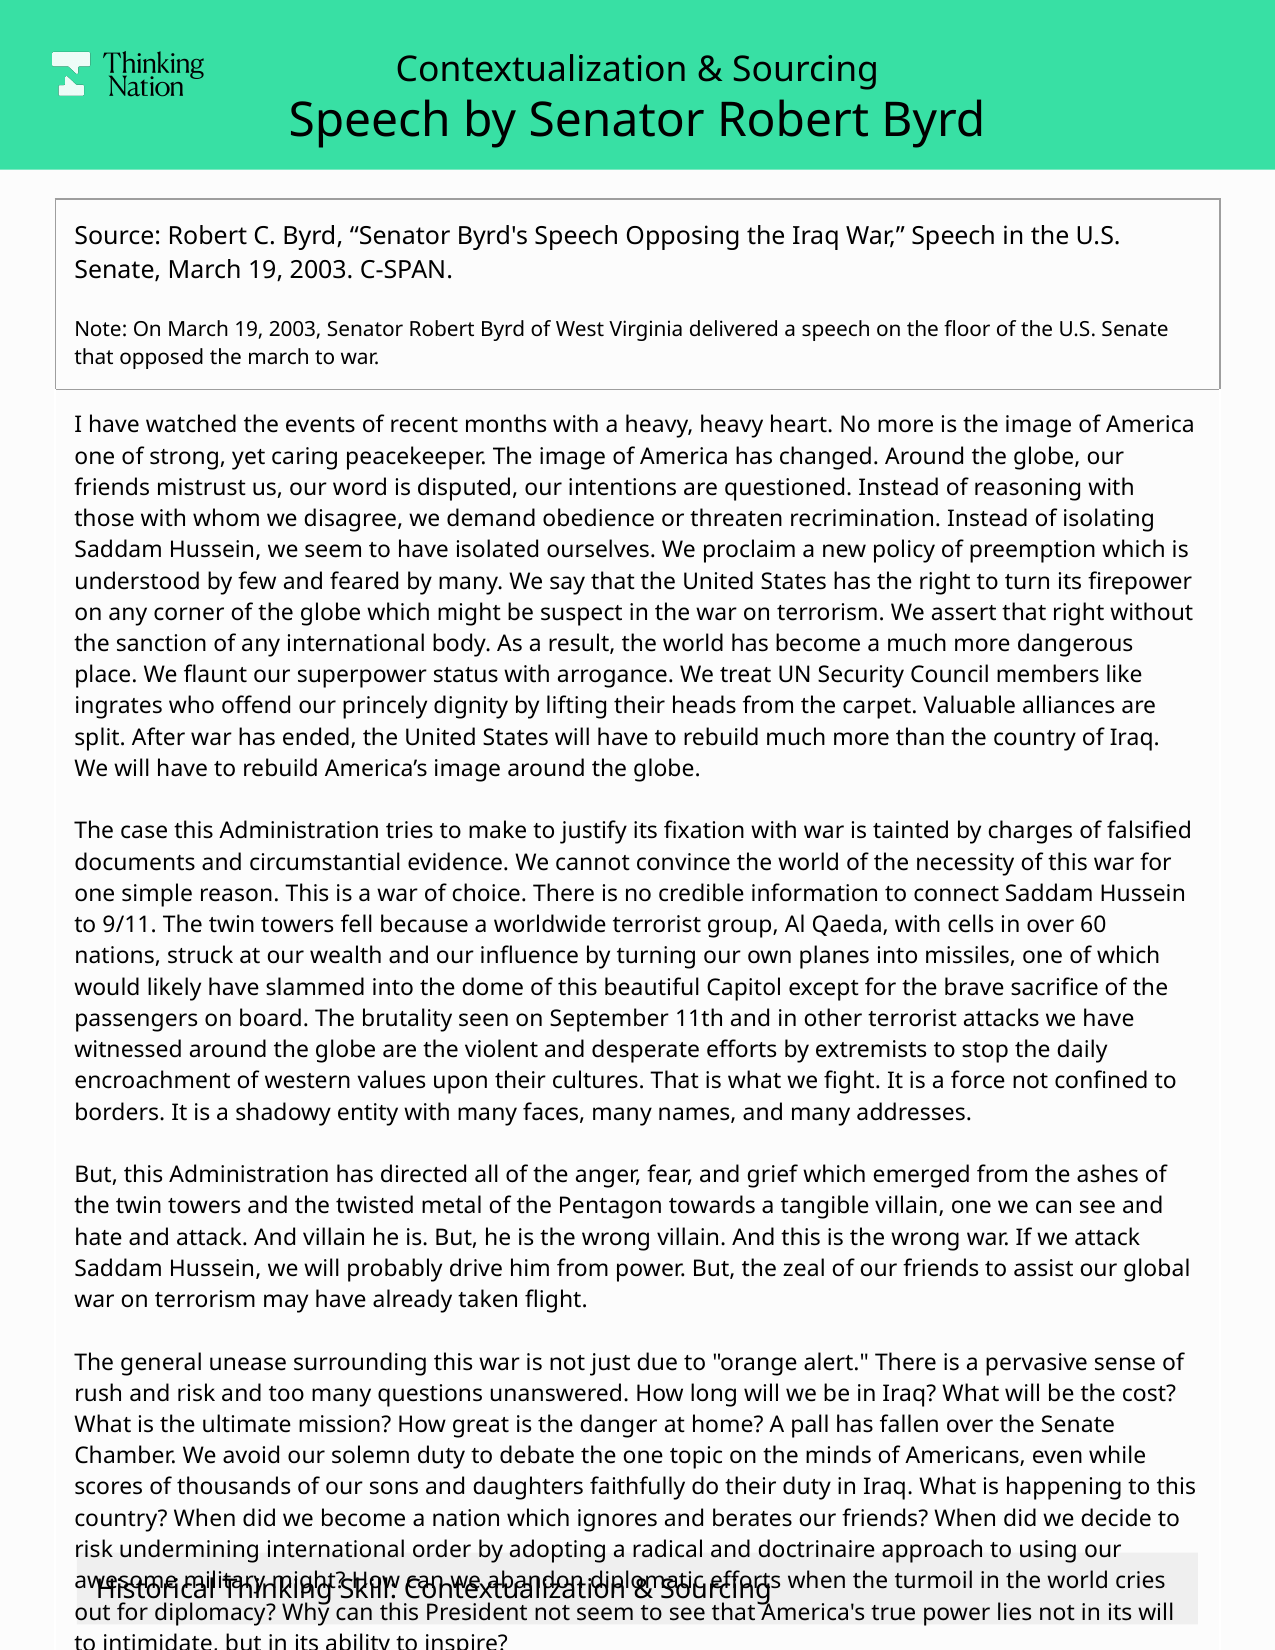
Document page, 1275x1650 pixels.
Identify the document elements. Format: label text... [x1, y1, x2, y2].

picture [35, 37, 210, 110]
table_cell I have watched the events of recent months with a heavy, heavy heart. No more is the image of America one of strong, yet caring peacekeeper. The image of America has changed. Around the globe, our friends mistrust us, our word is disputed, our intentions are questioned. Instead of reasoning with those with whom we disagree, we demand obedience or threaten recrimination. Instead of isolating Saddam Hussein, we seem to have isolated ourselves. We proclaim a new policy of preemption which is understood by few and feared by many. We say that the United States has the right to turn its firepower on any corner of the globe which might be suspect in the war on terrorism. We assert that right without the sanction of any international body. As a result, the world has become a much more dangerous place. We flaunt our superpower status with arrogance. We treat UN Security Council members like ingrates who offend our princely dignity by lifting their heads from the carpet. Valuable alliances are split. After war has ended, the United States will have to rebuild much more than the country of Iraq. We will have to rebuild America’s image around the globe. The case this Administration tries to make to justify its fixation with war is tainted by charges of falsified documents and circumstantial evidence. We cannot convince the world of the necessity of this war for one simple reason. This is a war of choice. There is no credible information to connect Saddam Hussein to 9/11. The twin towers fell because a worldwide terrorist group, Al Qaeda, with cells in over 60 nations, struck at our wealth and our influence by turning our own planes into missiles, one of which would likely have slammed into the dome of this beautiful Capitol except for the brave sacrifice of the passengers on board. The brutality seen on September 11th and in other terrorist attacks we have witnessed around the globe are the violent and desperate efforts by extremists to stop the daily encroachment of western values upon their cultures. That is what we fight. It is a force not confined to borders. It is a shadowy entity with many faces, many names, and many addresses. But, this Administration has directed all of the anger, fear, and grief which emerged from the ashes of the twin towers and the twisted metal of the Pentagon towards a tangible villain, one we can see and hate and attack. And villain he is. But, he is the wrong villain. And this is the wrong war. If we attack Saddam Hussein, we will probably drive him from power. But, the zeal of our friends to assist our global war on terrorism may have already taken flight. The general unease surrounding this war is not just due to "orange alert." There is a pervasive sense of rush and risk and too many questions unanswered. How long will we be in Iraq? What will be the cost? What is the ultimate mission? How great is the danger at home? A pall has fallen over the Senate Chamber. We avoid our solemn duty to debate the one topic on the minds of Americans, even while scores of thousands of our sons and daughters faithfully do their duty in Iraq. What is happening to this country? When did we become a nation which ignores and berates our friends? When did we decide to risk undermining international order by adopting a radical and doctrinaire approach to using our awesome military might? How can we abandon diplomatic efforts when the turmoil in the world cries out for diplomacy? Why can this President not seem to see that America's true power lies not in its will to intimidate, but in its ability to inspire? [56, 390, 1219, 1650]
table_header Source: Robert C. Byrd, “Senator Byrd's Speech Opposing the Iraq War,” Speech in the U.S. Senate, March 19, 2003. C-SPAN. Note: On March 19, 2003, Senator Robert Byrd of West Virginia delivered a speech on the floor of the U.S. Senate that opposed the march to war. [56, 200, 1219, 389]
text_box Contextualization & Sourcing Speech by Senator Robert Byrd [0, 0, 1275, 170]
